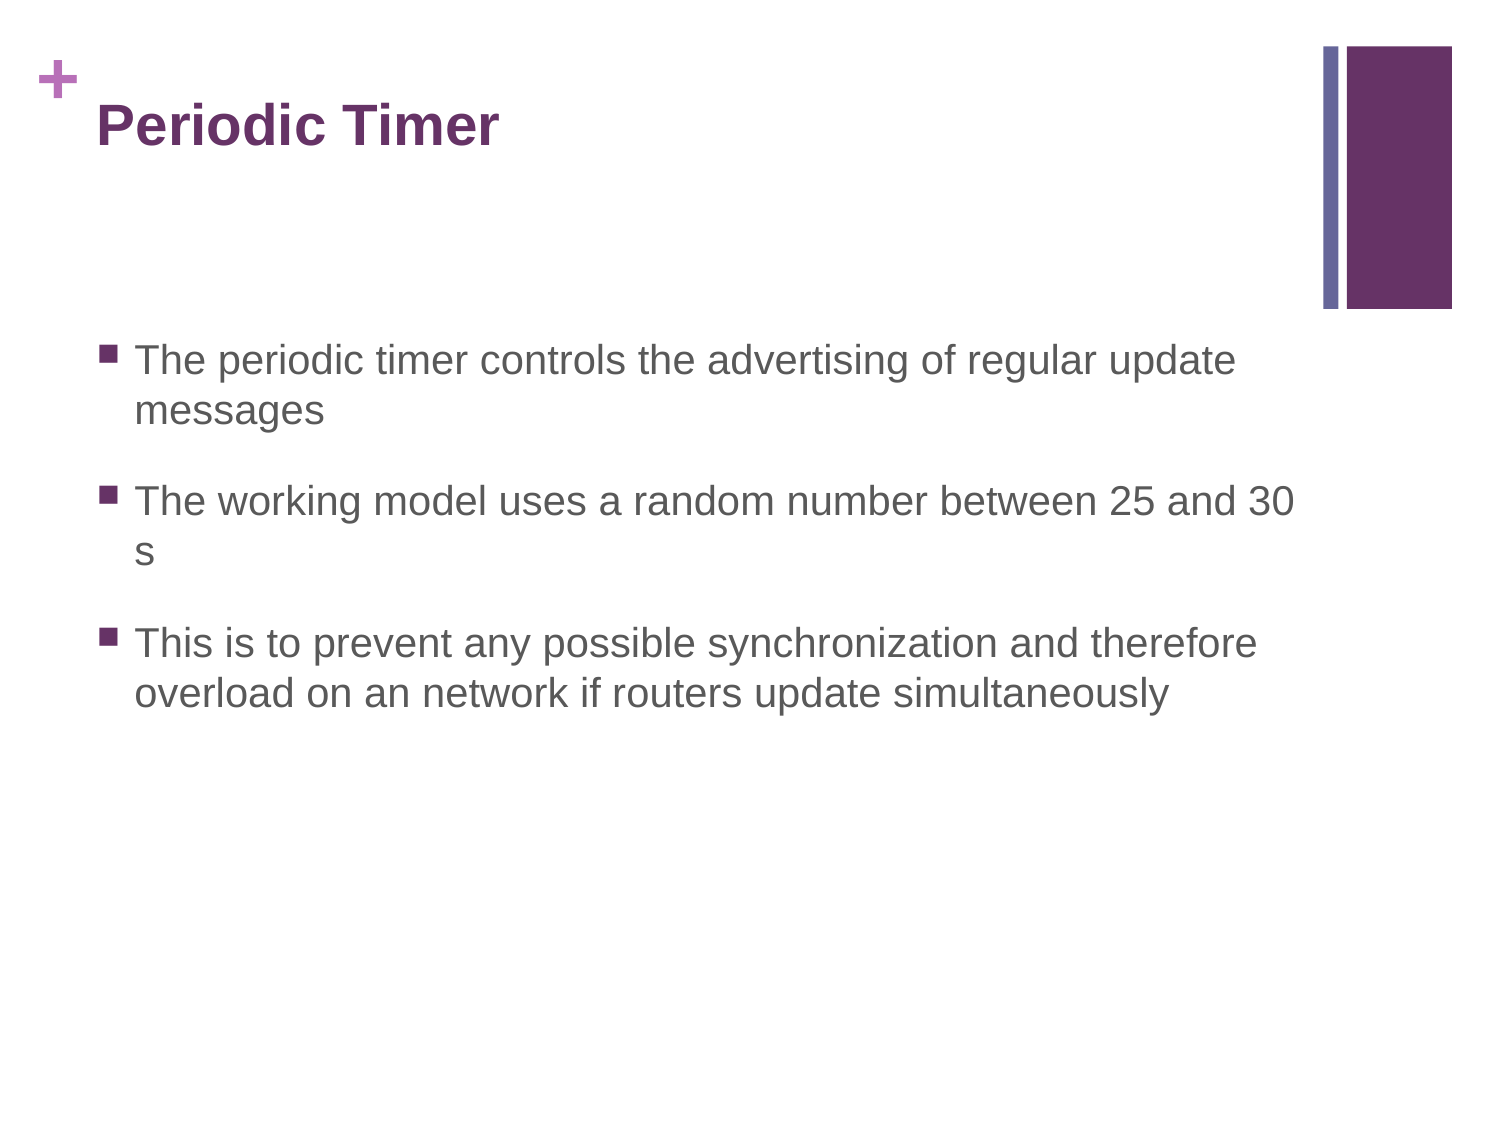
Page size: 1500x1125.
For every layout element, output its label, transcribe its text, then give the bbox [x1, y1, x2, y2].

list The periodic timer controls the advertising of regular update messages The working model uses a random number between 25 and 30 s This is to prevent any possible synchronization and therefore overload on an network if routers update simultaneously [81, 324, 1322, 1005]
title Periodic Timer [81, 79, 1322, 263]
